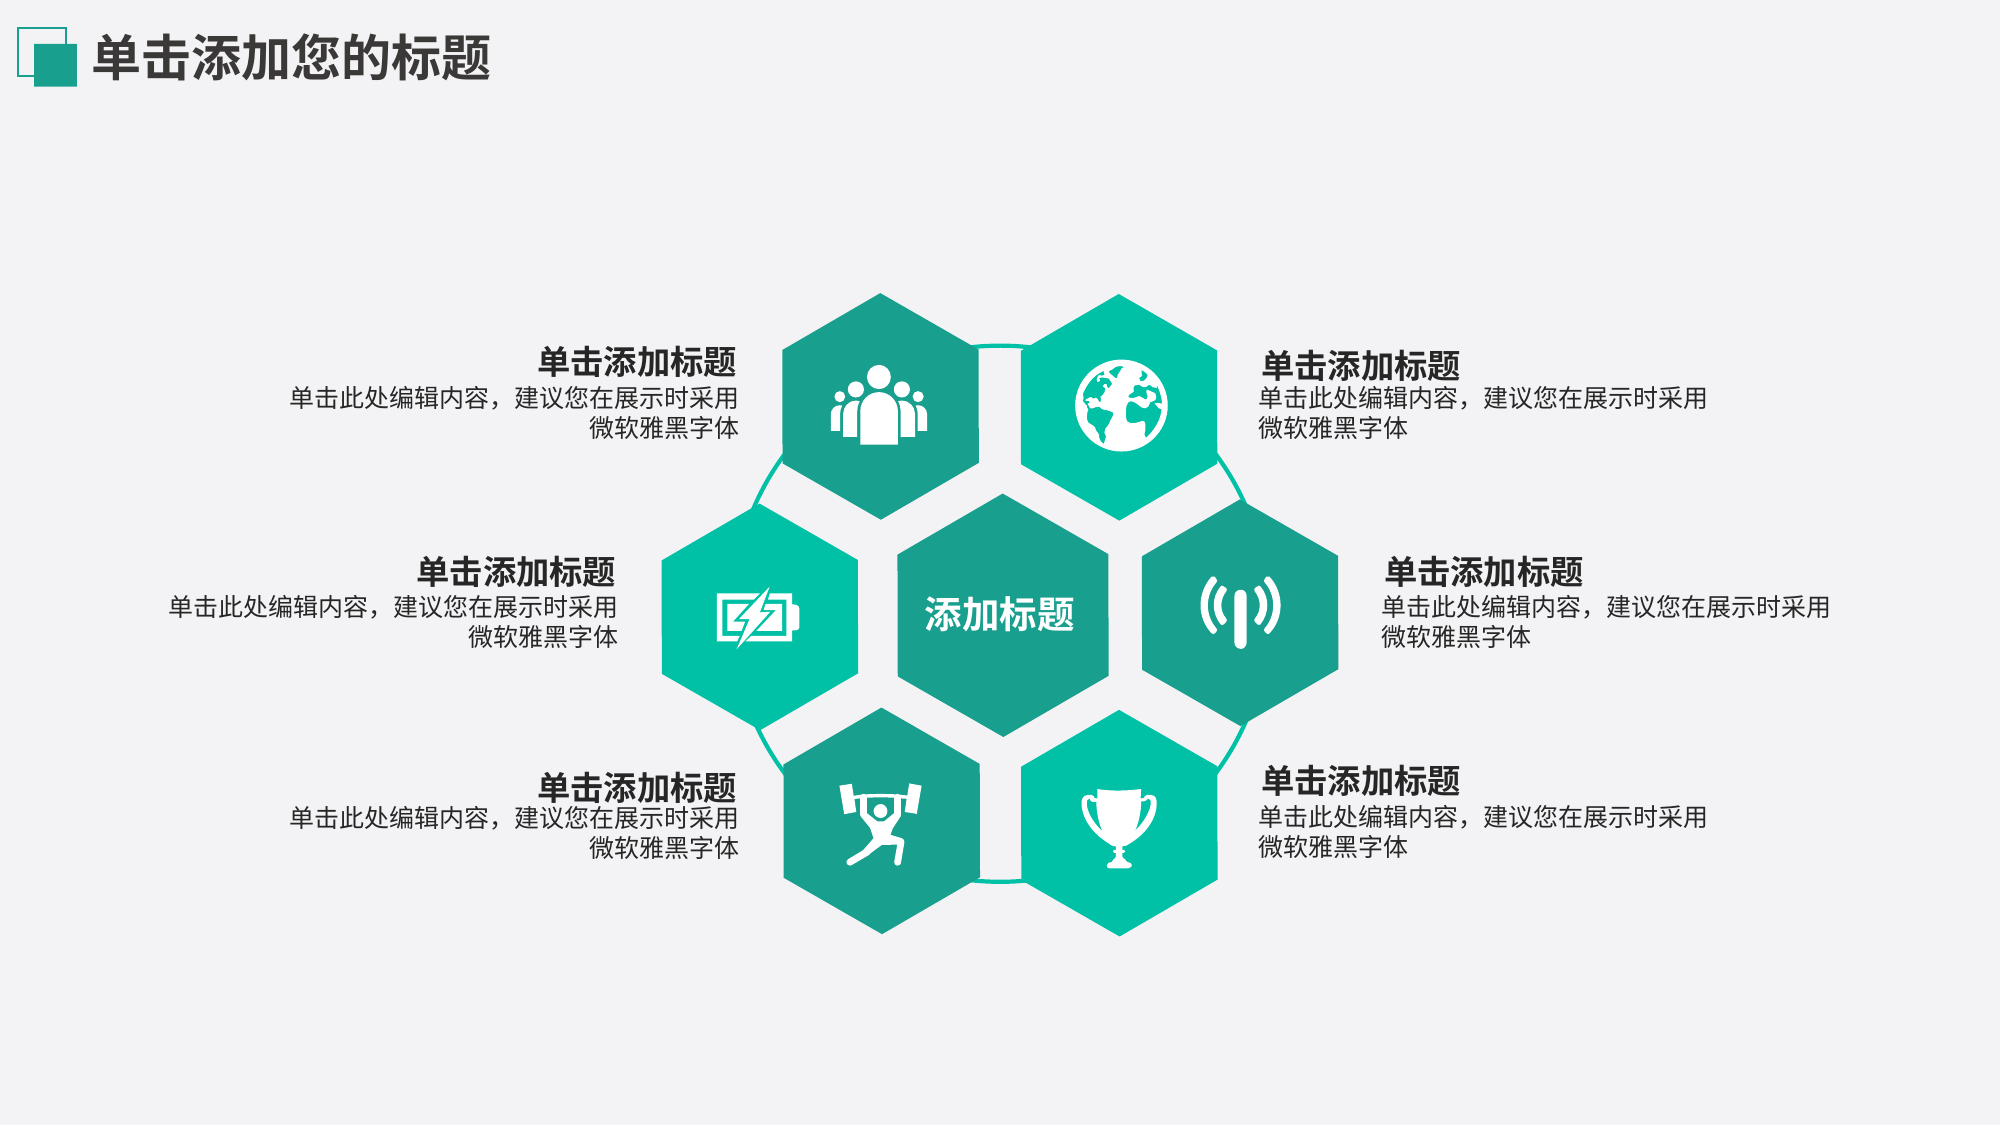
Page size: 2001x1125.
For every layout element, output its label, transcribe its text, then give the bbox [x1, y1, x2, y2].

text_box [1021, 709, 1218, 937]
text_box [912, 391, 924, 403]
text_box [1075, 359, 1168, 452]
text_box [898, 400, 916, 437]
text_box [897, 644, 1109, 738]
text_box [1234, 589, 1247, 649]
text_box [893, 381, 910, 398]
text_box 单击此处编辑内容，建议您在展示时采用微软雅黑字体 [267, 382, 740, 443]
text_box 单击添加您的标题 [76, 19, 565, 94]
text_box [716, 586, 800, 650]
text_box 单击此处编辑内容，建议您在展示时采用微软雅黑字体 [1258, 382, 1732, 443]
text_box [843, 400, 860, 437]
text_box 单击添加标题 [346, 759, 752, 814]
text_box 单击添加标题 [1369, 548, 1791, 594]
text_box [1254, 585, 1268, 626]
text_box [830, 405, 843, 431]
text_box [1264, 576, 1281, 635]
text_box [783, 707, 981, 935]
text_box 单击添加标题 [1246, 339, 1626, 391]
text_box 单击添加标题 [367, 339, 752, 382]
text_box [1081, 788, 1157, 869]
text_box 单击此处编辑内容，建议您在展示时采用微软雅黑字体 [146, 591, 619, 652]
text_box [915, 405, 928, 431]
text_box 单击添加标题 [209, 548, 632, 594]
text_box [897, 493, 1109, 584]
text_box [834, 391, 846, 403]
text_box [782, 293, 979, 520]
text_box [1020, 293, 1218, 521]
text_box 单击此处编辑内容，建议您在展示时采用微软雅黑字体 [267, 802, 740, 863]
text_box [839, 783, 922, 866]
text_box [1213, 585, 1227, 626]
text_box [754, 345, 1245, 882]
text_box [1141, 499, 1339, 727]
text_box 单击添加标题 [1246, 758, 1654, 802]
text_box 添加标题 [881, 584, 1119, 644]
text_box [860, 392, 898, 445]
text_box [661, 503, 859, 731]
text_box [1200, 576, 1218, 635]
text_box 单击此处编辑内容，建议您在展示时采用微软雅黑字体 [1258, 801, 1732, 862]
text_box [866, 364, 891, 390]
text_box [847, 381, 864, 398]
text_box 单击此处编辑内容，建议您在展示时采用微软雅黑字体 [1381, 591, 1855, 652]
